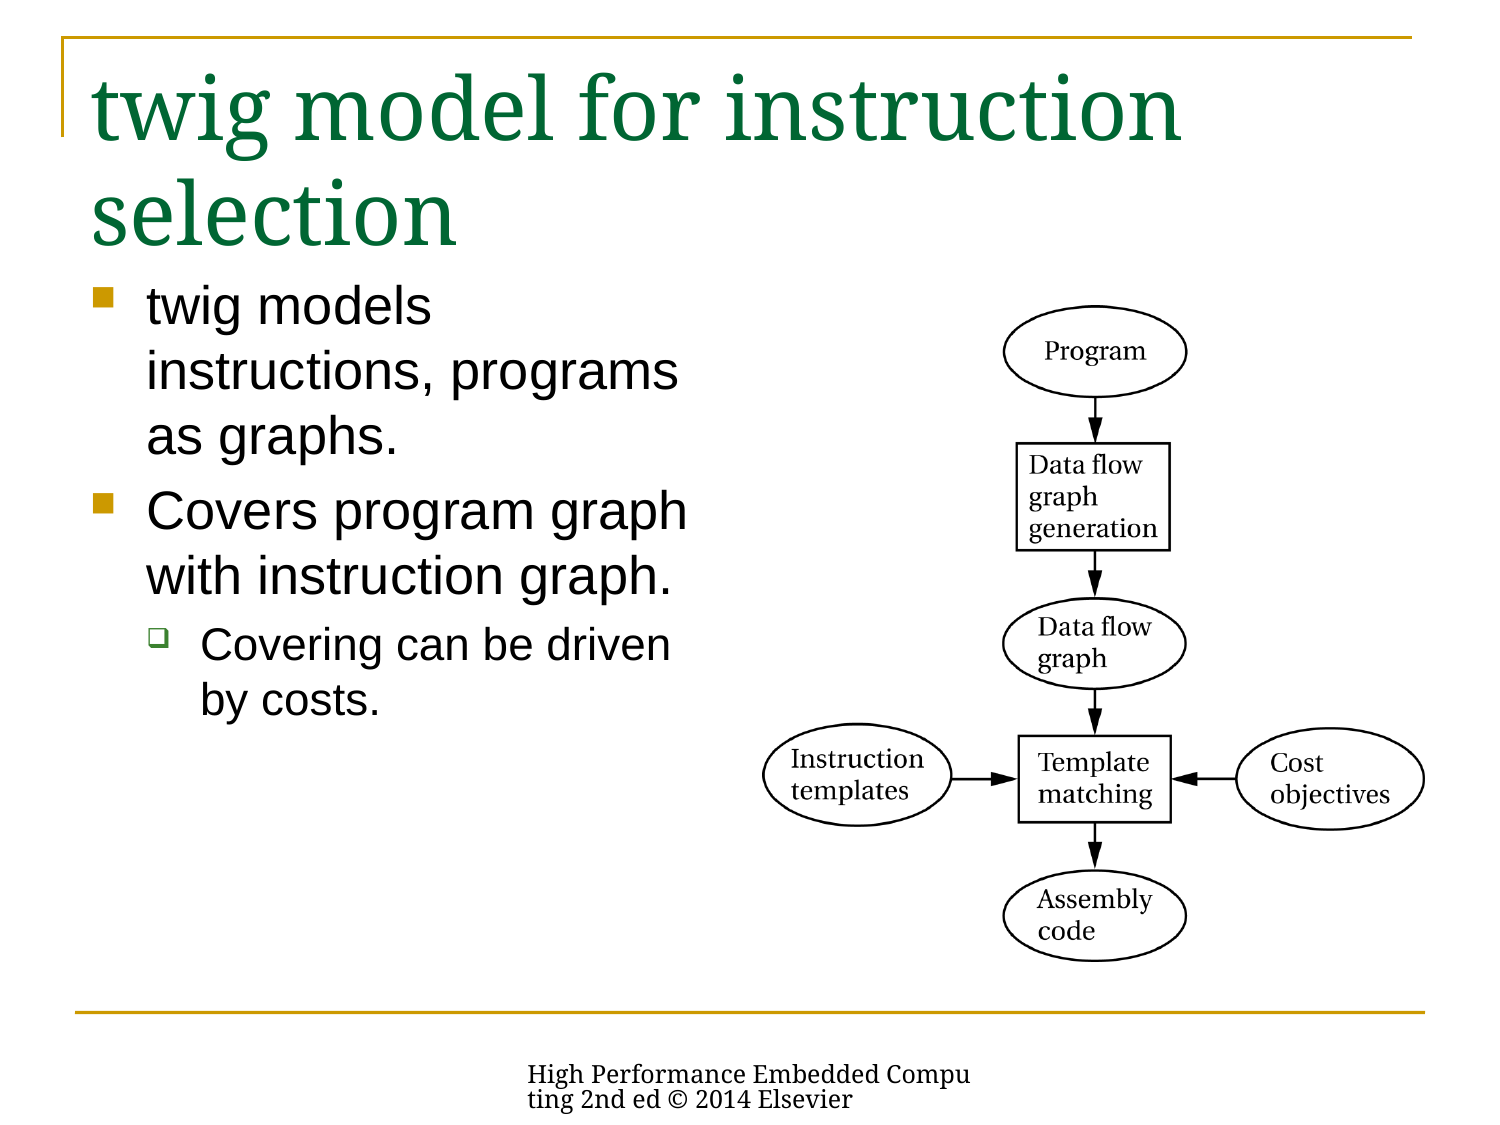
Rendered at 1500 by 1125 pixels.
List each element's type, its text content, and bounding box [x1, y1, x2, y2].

footer High Performance Embedded Computing 2nd ed © 2014 Elsevier [512, 1025, 988, 1100]
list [762, 305, 1426, 963]
title twig model for instruction selection [75, 45, 1425, 233]
list twig models instructions, programs as graphs. Covers program graph with instruction graph. Covering can be driven by costs. [75, 262, 738, 1006]
